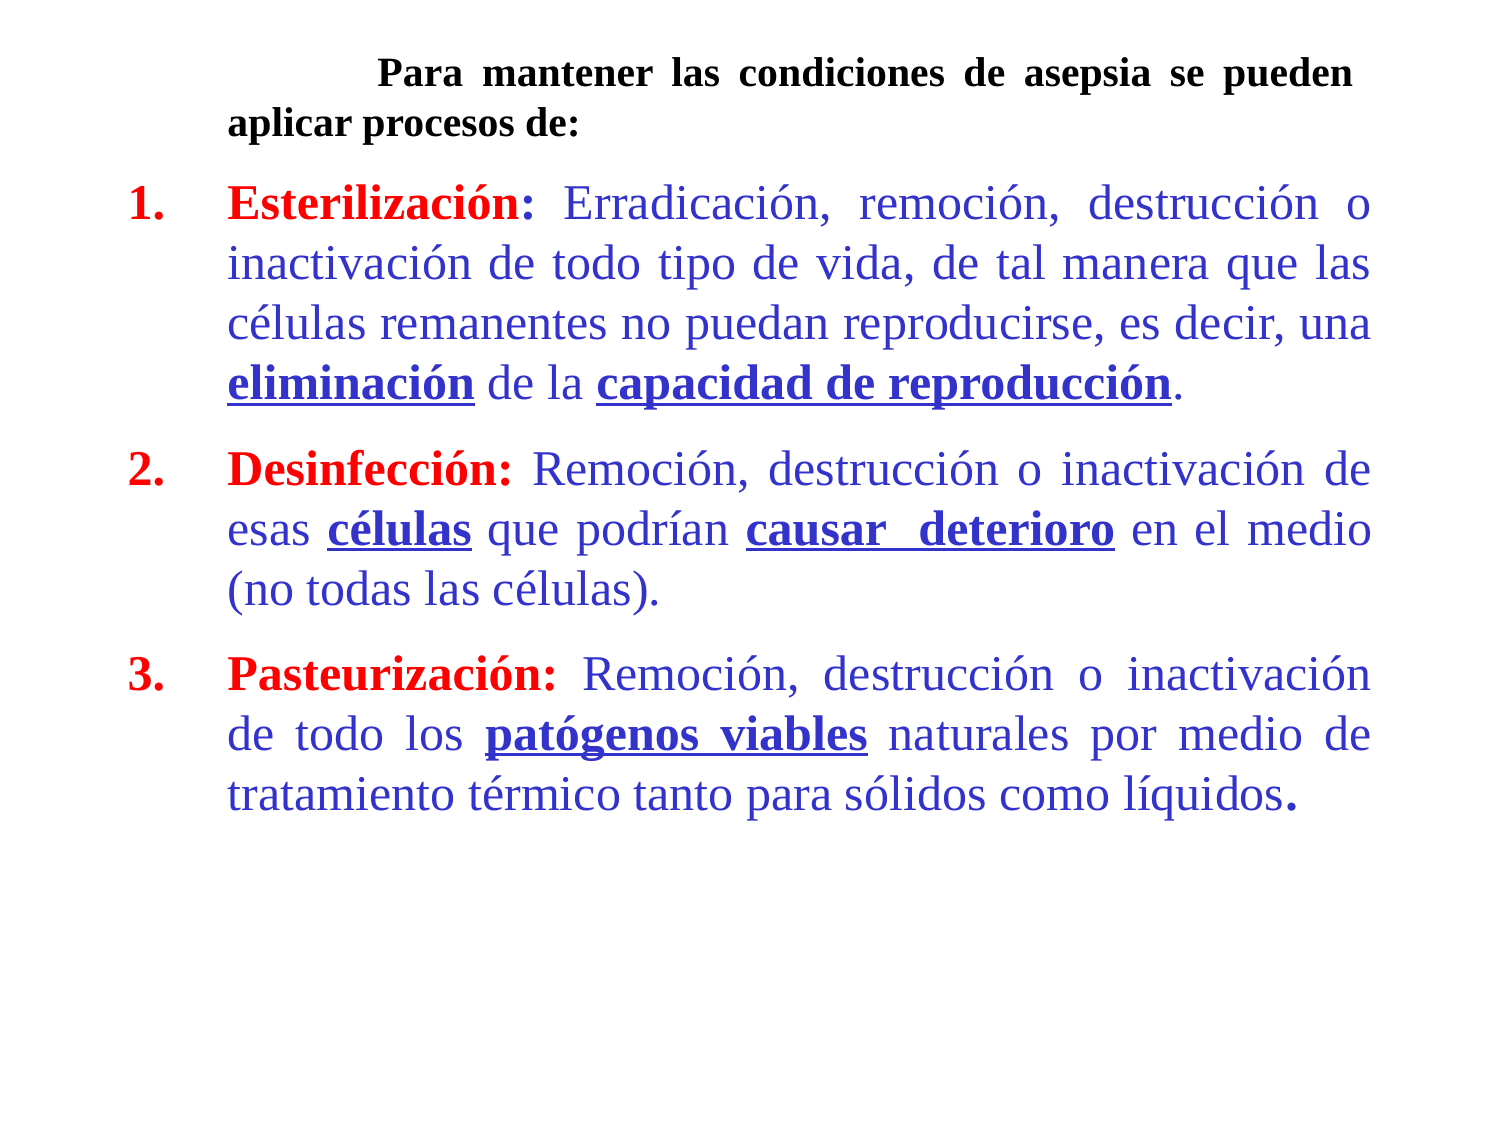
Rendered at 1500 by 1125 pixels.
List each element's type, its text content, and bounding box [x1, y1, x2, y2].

list Para mantener las condiciones de asepsia se pueden aplicar procesos de: Esterilización: Erradicación, remoción, destrucción o inactivación de todo tipo de vida, de tal manera que las células remanentes no puedan reproducirse, es decir, una eliminación de la capacidad de reproducción. Desinfección: Remoción, destrucción o inactivación de esas células que podrían causar deterioro en el medio (no todas las células). Pasteurización: Remoción, destrucción o inactivación de todo los patógenos viables naturales por medio de tratamiento térmico tanto para sólidos como líquidos. [112, 37, 1388, 513]
